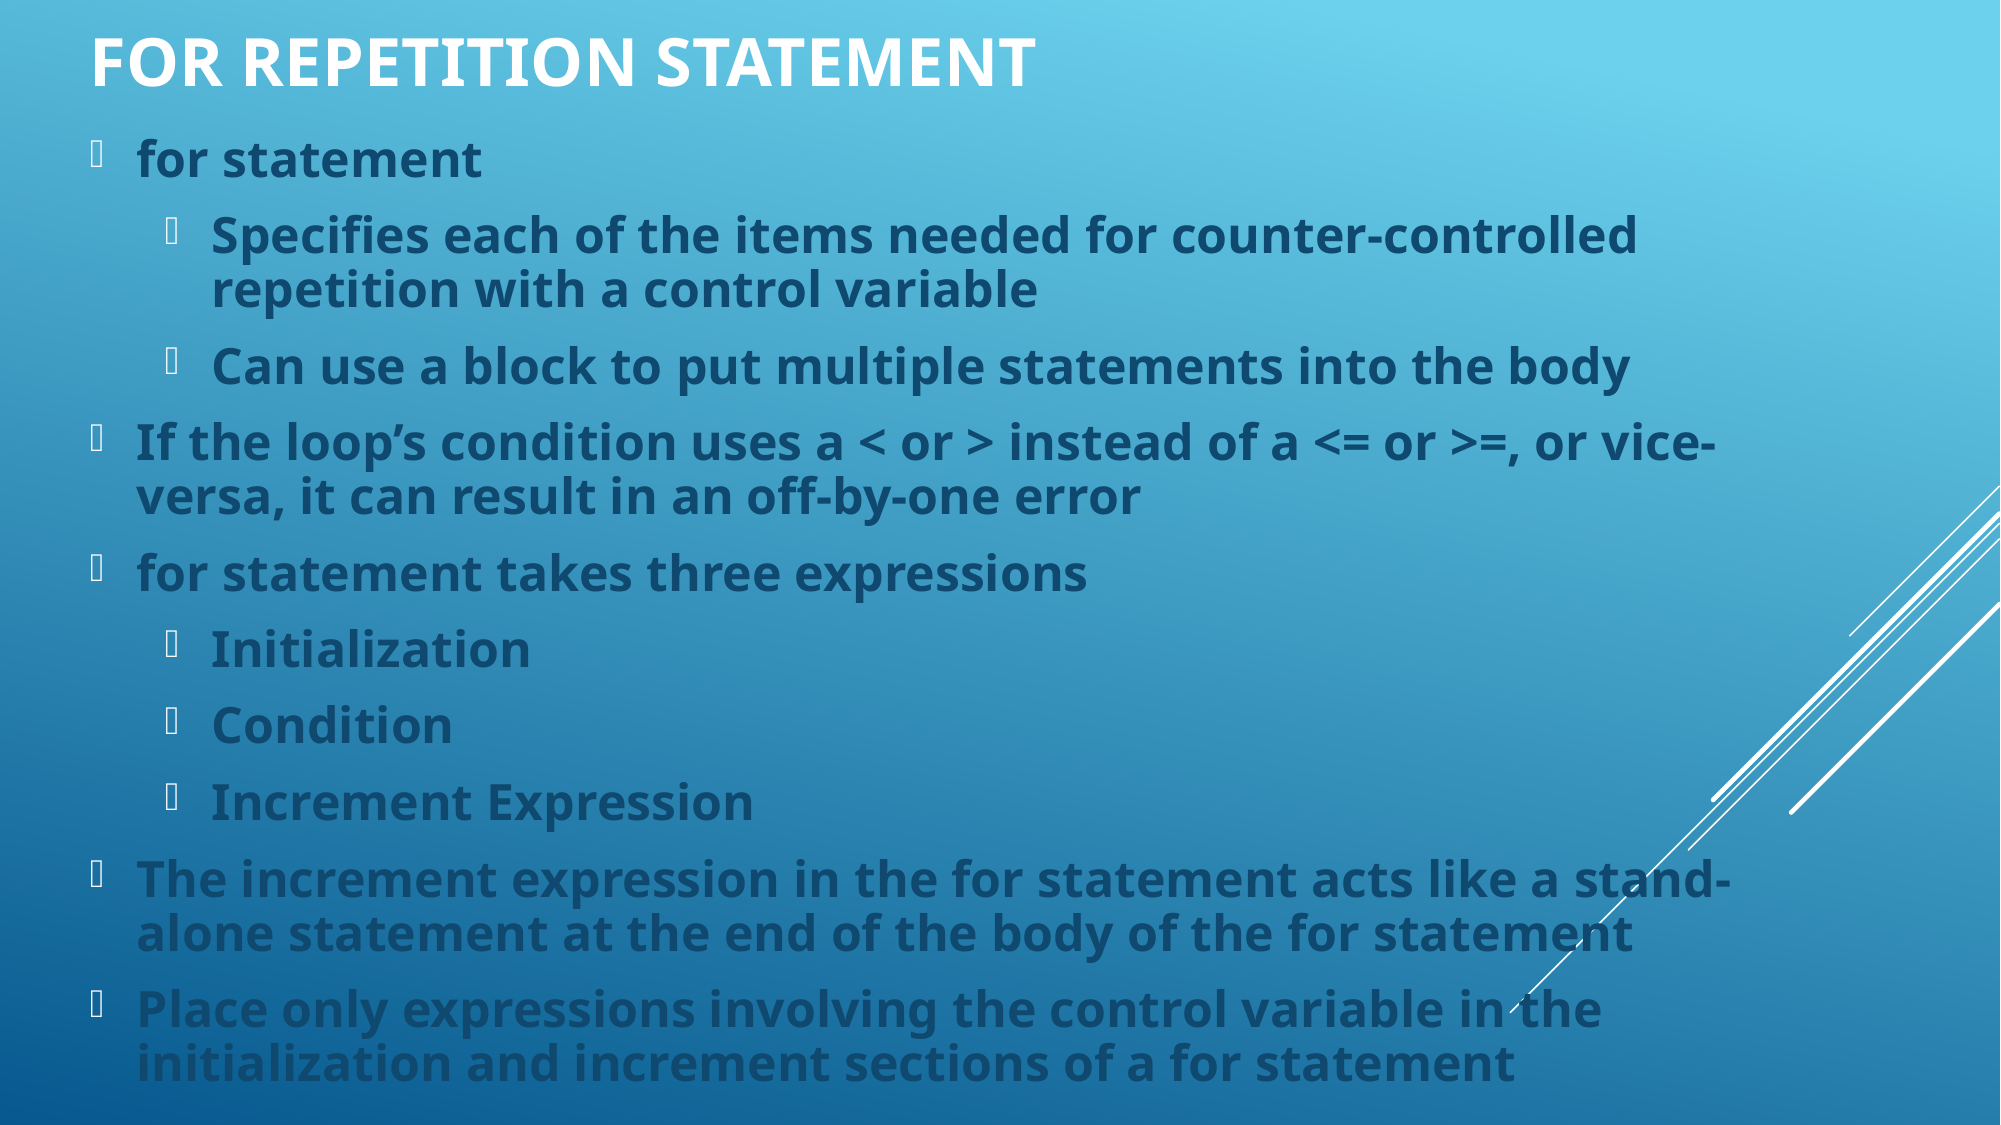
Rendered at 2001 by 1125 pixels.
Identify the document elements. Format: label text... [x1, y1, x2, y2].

text_box for statement Specifies each of the items needed for counter-controlled repetition with a control variable Can use a block to put multiple statements into the body If the loop’s condition uses a < or > instead of a <= or >=, or vice-versa, it can result in an off-by-one error for statement takes three expressions Initialization Condition Increment Expression The increment expression in the for statement acts like a stand-alone statement at the end of the body of the for statement Place only expressions involving the control variable in the initialization and increment sections of a for statement [74, 126, 1881, 1104]
text_box for Repetition Statement [74, 12, 1425, 126]
